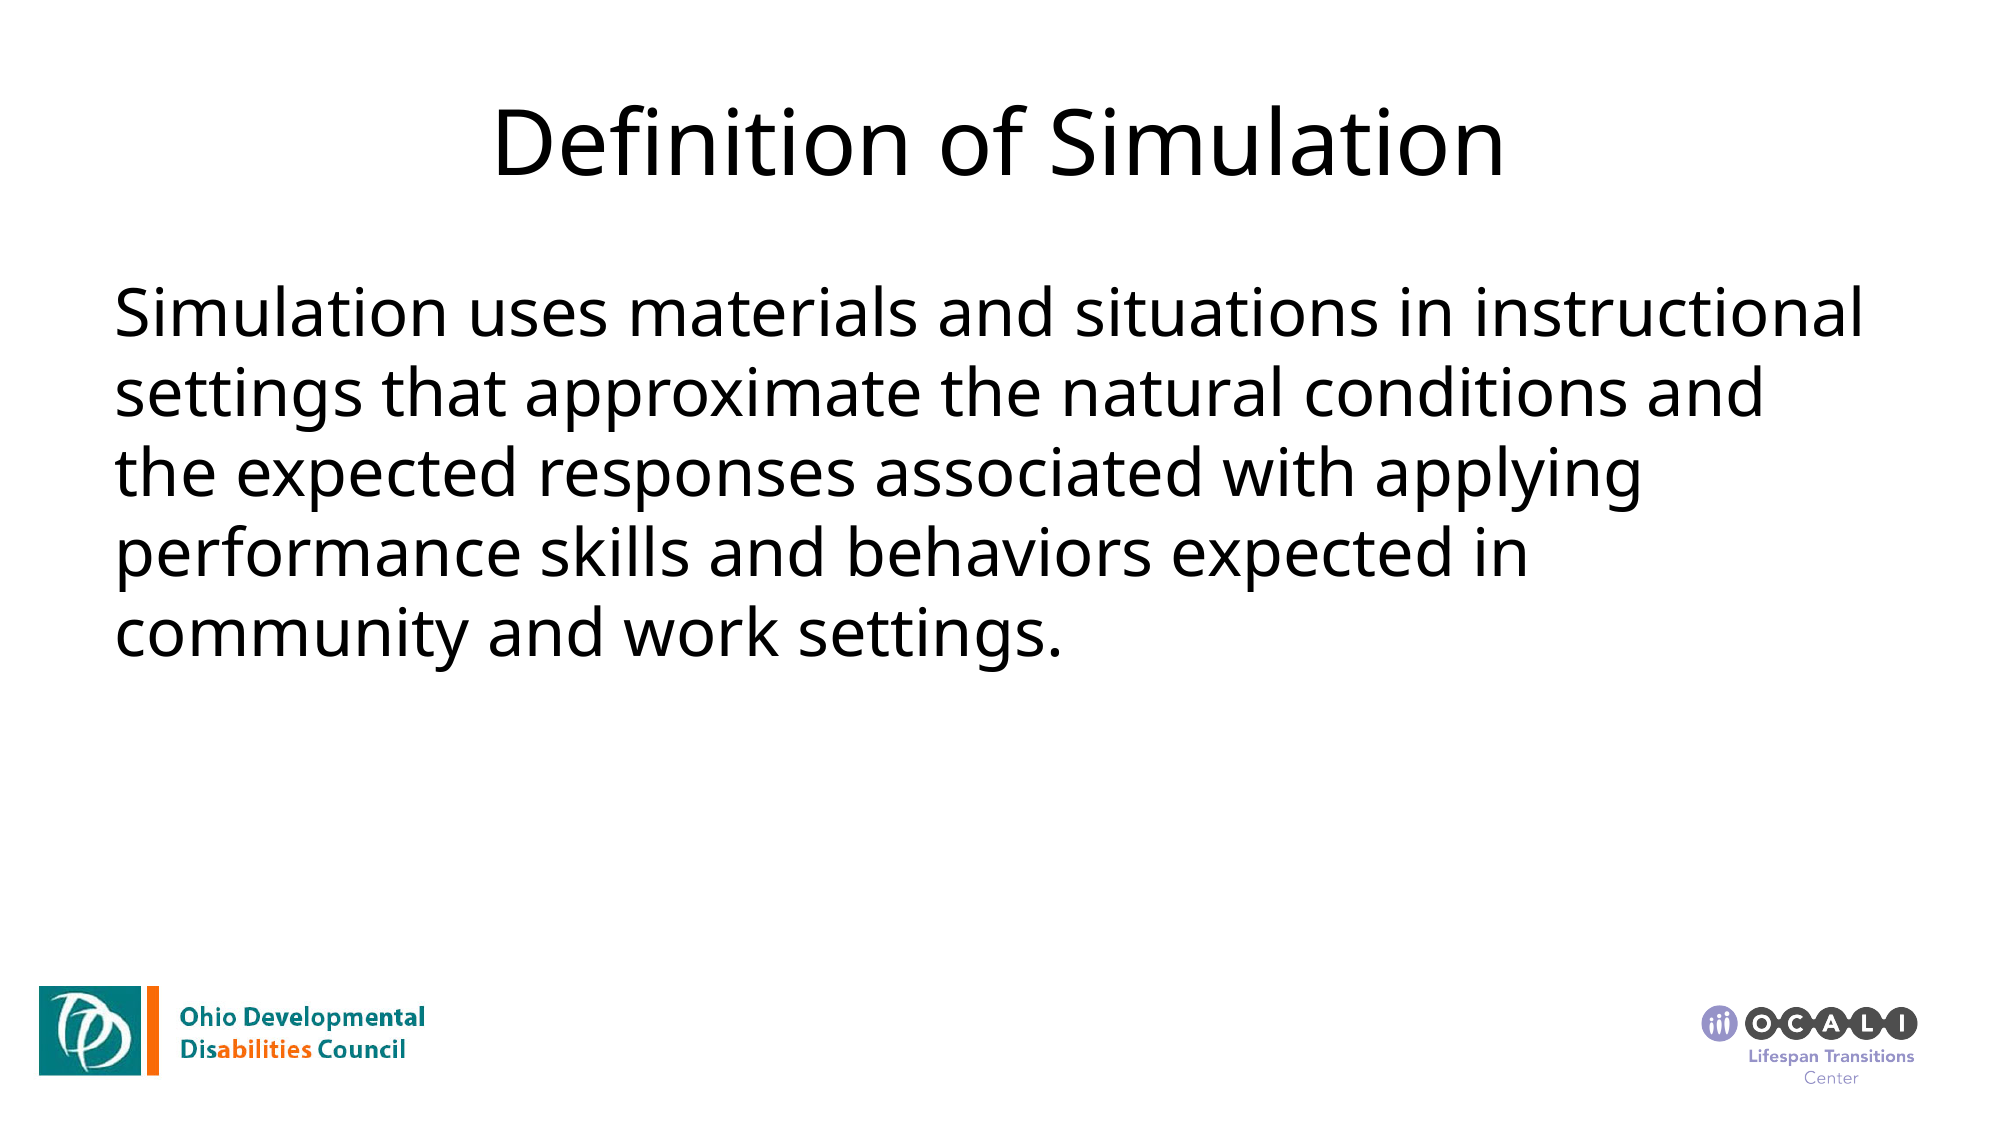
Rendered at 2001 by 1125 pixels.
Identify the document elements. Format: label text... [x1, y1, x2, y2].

list Simulation uses materials and situations in instructional settings that approximate the natural conditions and the expected responses associated with applying performance skills and behaviors expected in community and work settings. [99, 262, 1900, 1005]
title Definition of Simulation [99, 45, 1900, 233]
picture [26, 986, 471, 1085]
picture [1697, 1001, 1923, 1088]
